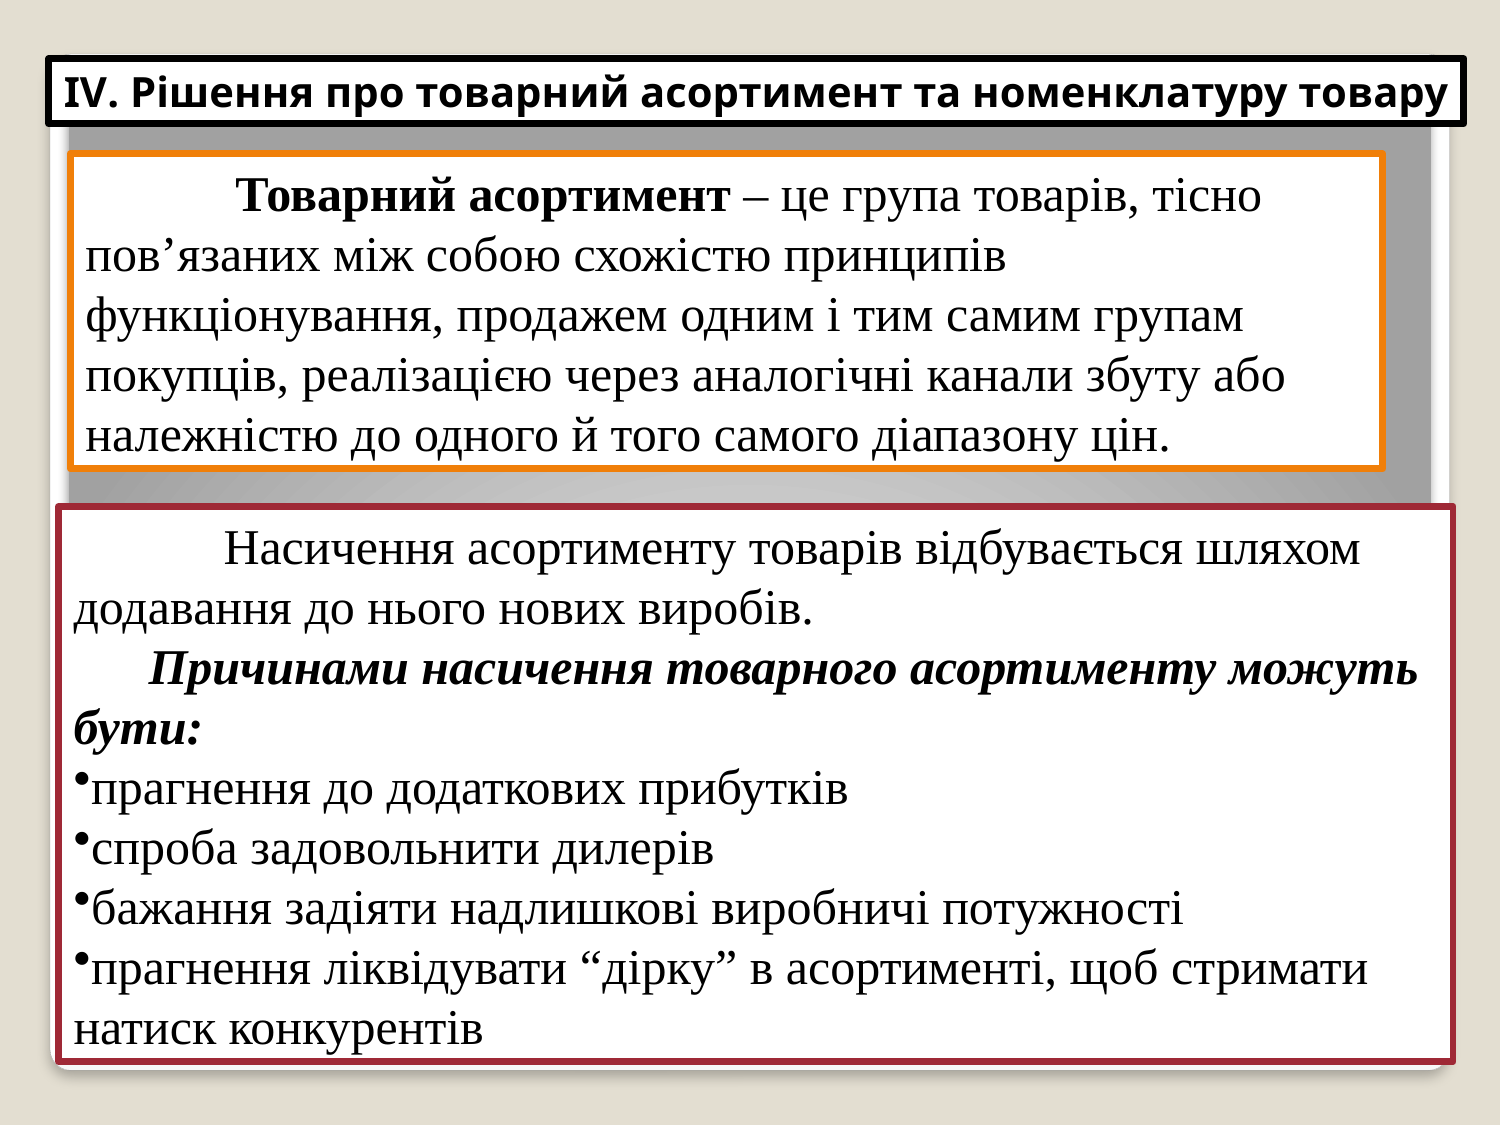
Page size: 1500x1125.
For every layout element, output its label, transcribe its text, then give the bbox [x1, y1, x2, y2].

text_box IV. Рішення про товарний асортимент та номенклатуру товару [45, 55, 1467, 127]
text_box Насичення асортименту товарів відбувається шляхом додавання до нього нових виробів. Причинами насичення товарного асортименту можуть бути: прагнення до додаткових прибутків спроба задовольнити дилерів бажання задіяти надлишкові виробничі потужності прагнення ліквідувати “дірку” в асортименті, щоб стримати натиск конкурентів [55, 503, 1456, 1065]
text_box Товарний асортимент – це група товарів, тісно пов’язаних між собою схожістю принципів функціонування, продажем одним і тим самим групам покупців, реалізацією через аналогічні канали збуту або належністю до одного й того самого діапазону цін. [67, 150, 1386, 472]
